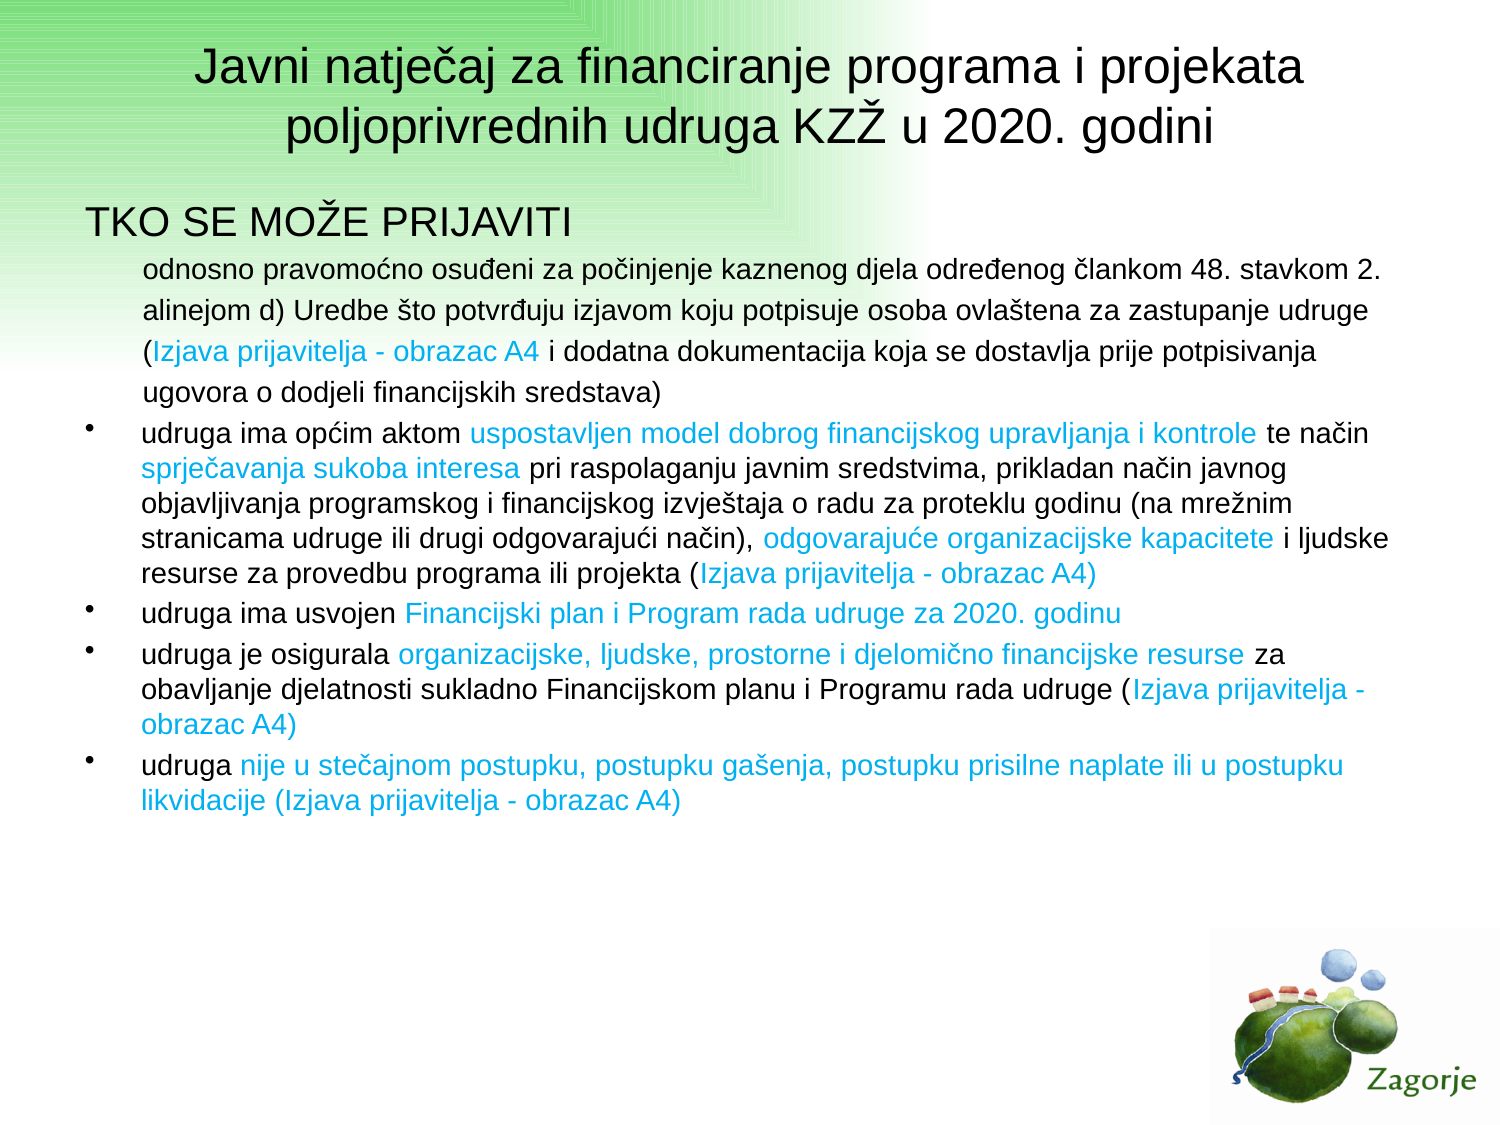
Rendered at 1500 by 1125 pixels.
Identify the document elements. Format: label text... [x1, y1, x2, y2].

picture [1210, 928, 1500, 1125]
list TKO SE MOŽE PRIJAVITI odnosno pravomoćno osuđeni za počinjenje kaznenog djela određenog člankom 48. stavkom 2. alinejom d) Uredbe što potvrđuju izjavom koju potpisuje osoba ovlaštena za zastupanje udruge (Izjava prijavitelja - obrazac A4 i dodatna dokumentacija koja se dostavlja prije potpisivanja ugovora o dodjeli financijskih sredstava) udruga ima općim aktom uspostavljen model dobrog financijskog upravljanja i kontrole te način sprječavanja sukoba interesa pri raspolaganju javnim sredstvima, prikladan način javnog objavljivanja programskog i financijskog izvještaja o radu za proteklu godinu (na mrežnim stranicama udruge ili drugi odgovarajući način), odgovarajuće organizacijske kapacitete i ljudske resurse za provedbu programa ili projekta (Izjava prijavitelja - obrazac A4) udruga ima usvojen Financijski plan i Program rada udruge za 2020. godinu udruga je osigurala organizacijske, ljudske, prostorne i djelomično financijske resurse za obavljanje djelatnosti sukladno Financijskom planu i Programu rada udruge (Izjava prijavitelja - obrazac A4) udruga nije u stečajnom postupku, postupku gašenja, postupku prisilne naplate ili u postupku likvidacije (Izjava prijavitelja - obrazac A4) [69, 187, 1420, 1020]
title Javni natječaj za financiranje programa i projekata poljoprivrednih udruga KZŽ u 2020. godini [75, 0, 1425, 188]
